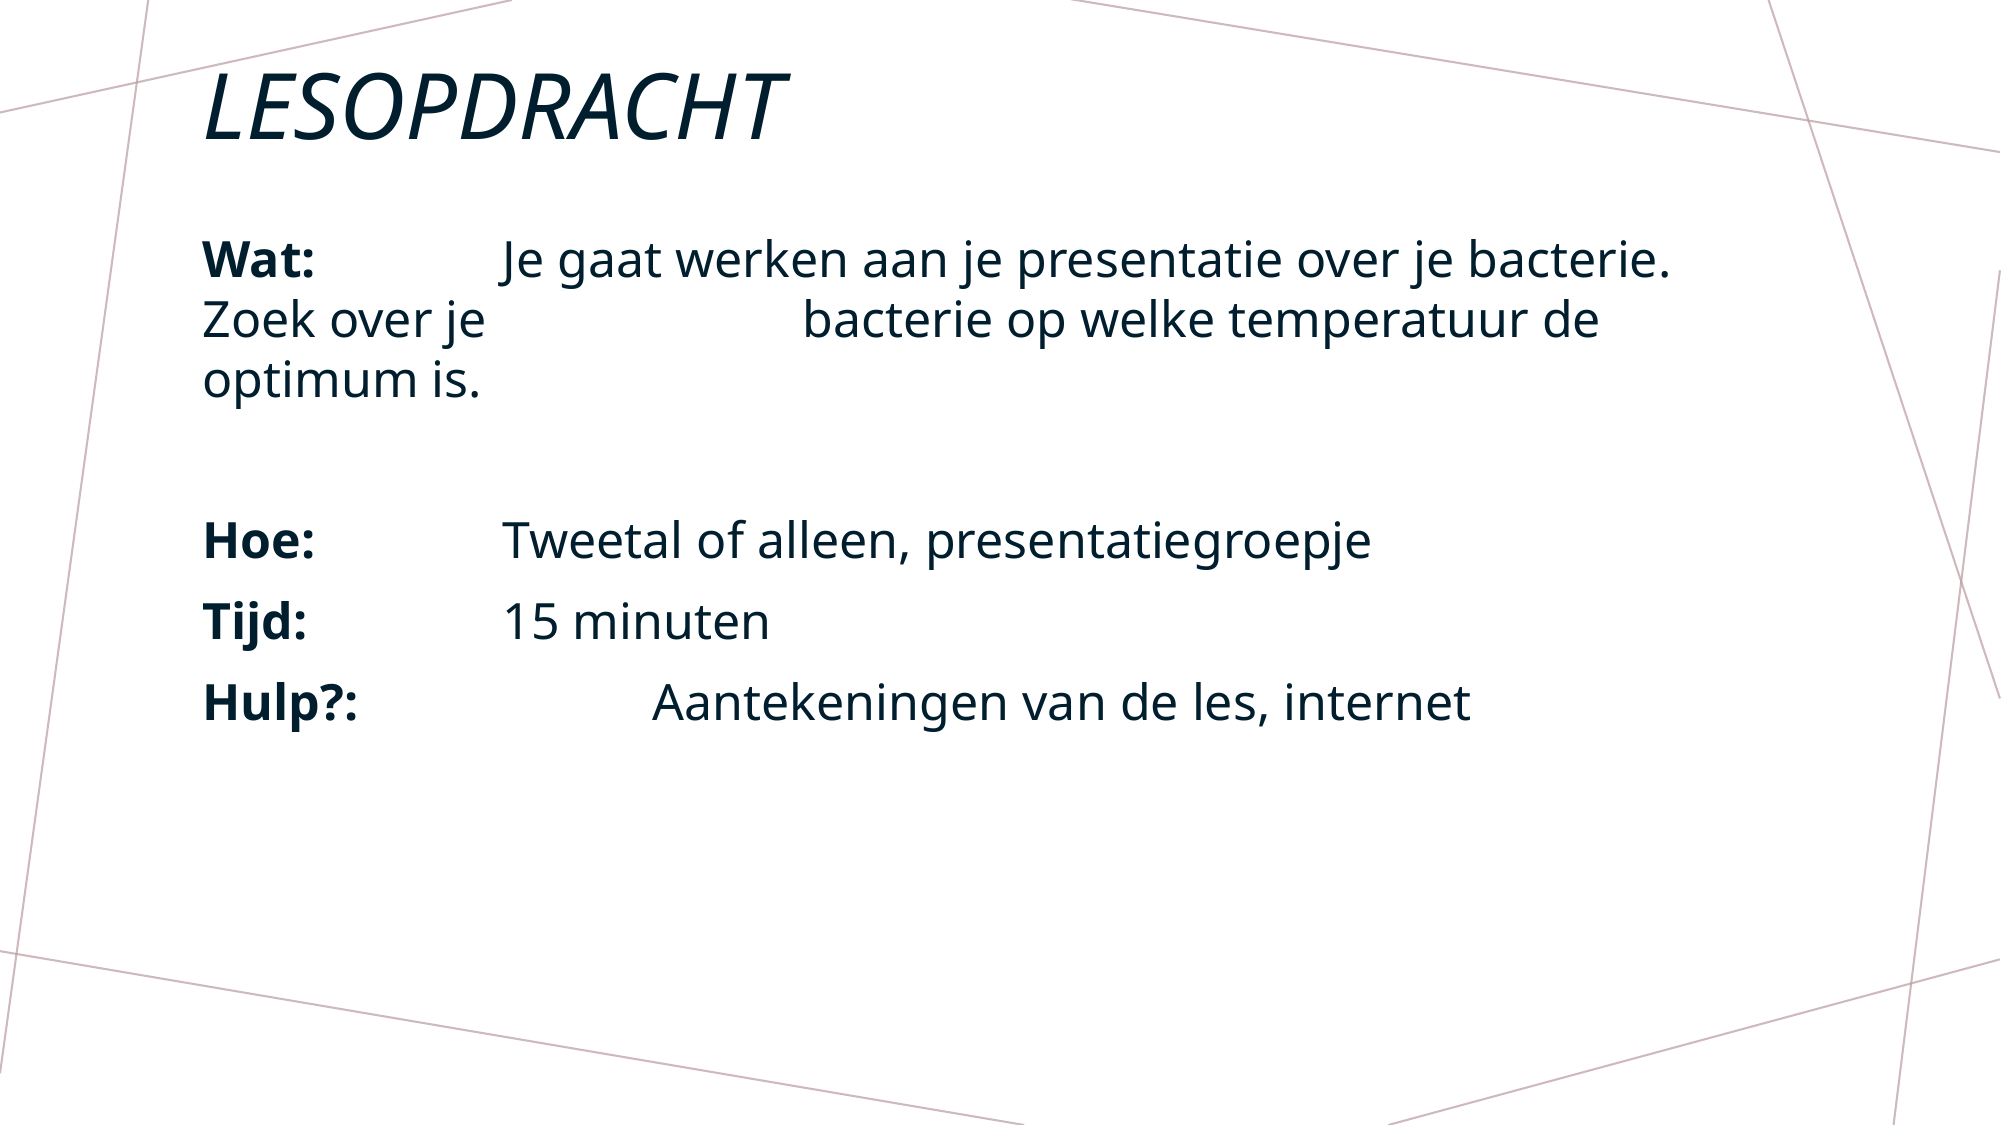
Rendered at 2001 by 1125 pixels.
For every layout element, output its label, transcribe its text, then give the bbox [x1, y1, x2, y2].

title Lesopdracht [187, 0, 1813, 219]
list Wat: Je gaat werken aan je presentatie over je bacterie. Zoek over je bacterie op welke temperatuur de optimum is. Hoe: Tweetal of alleen, presentatiegroepje Tijd: 15 minuten Hulp?: Aantekeningen van de les, internet [187, 219, 1813, 1064]
